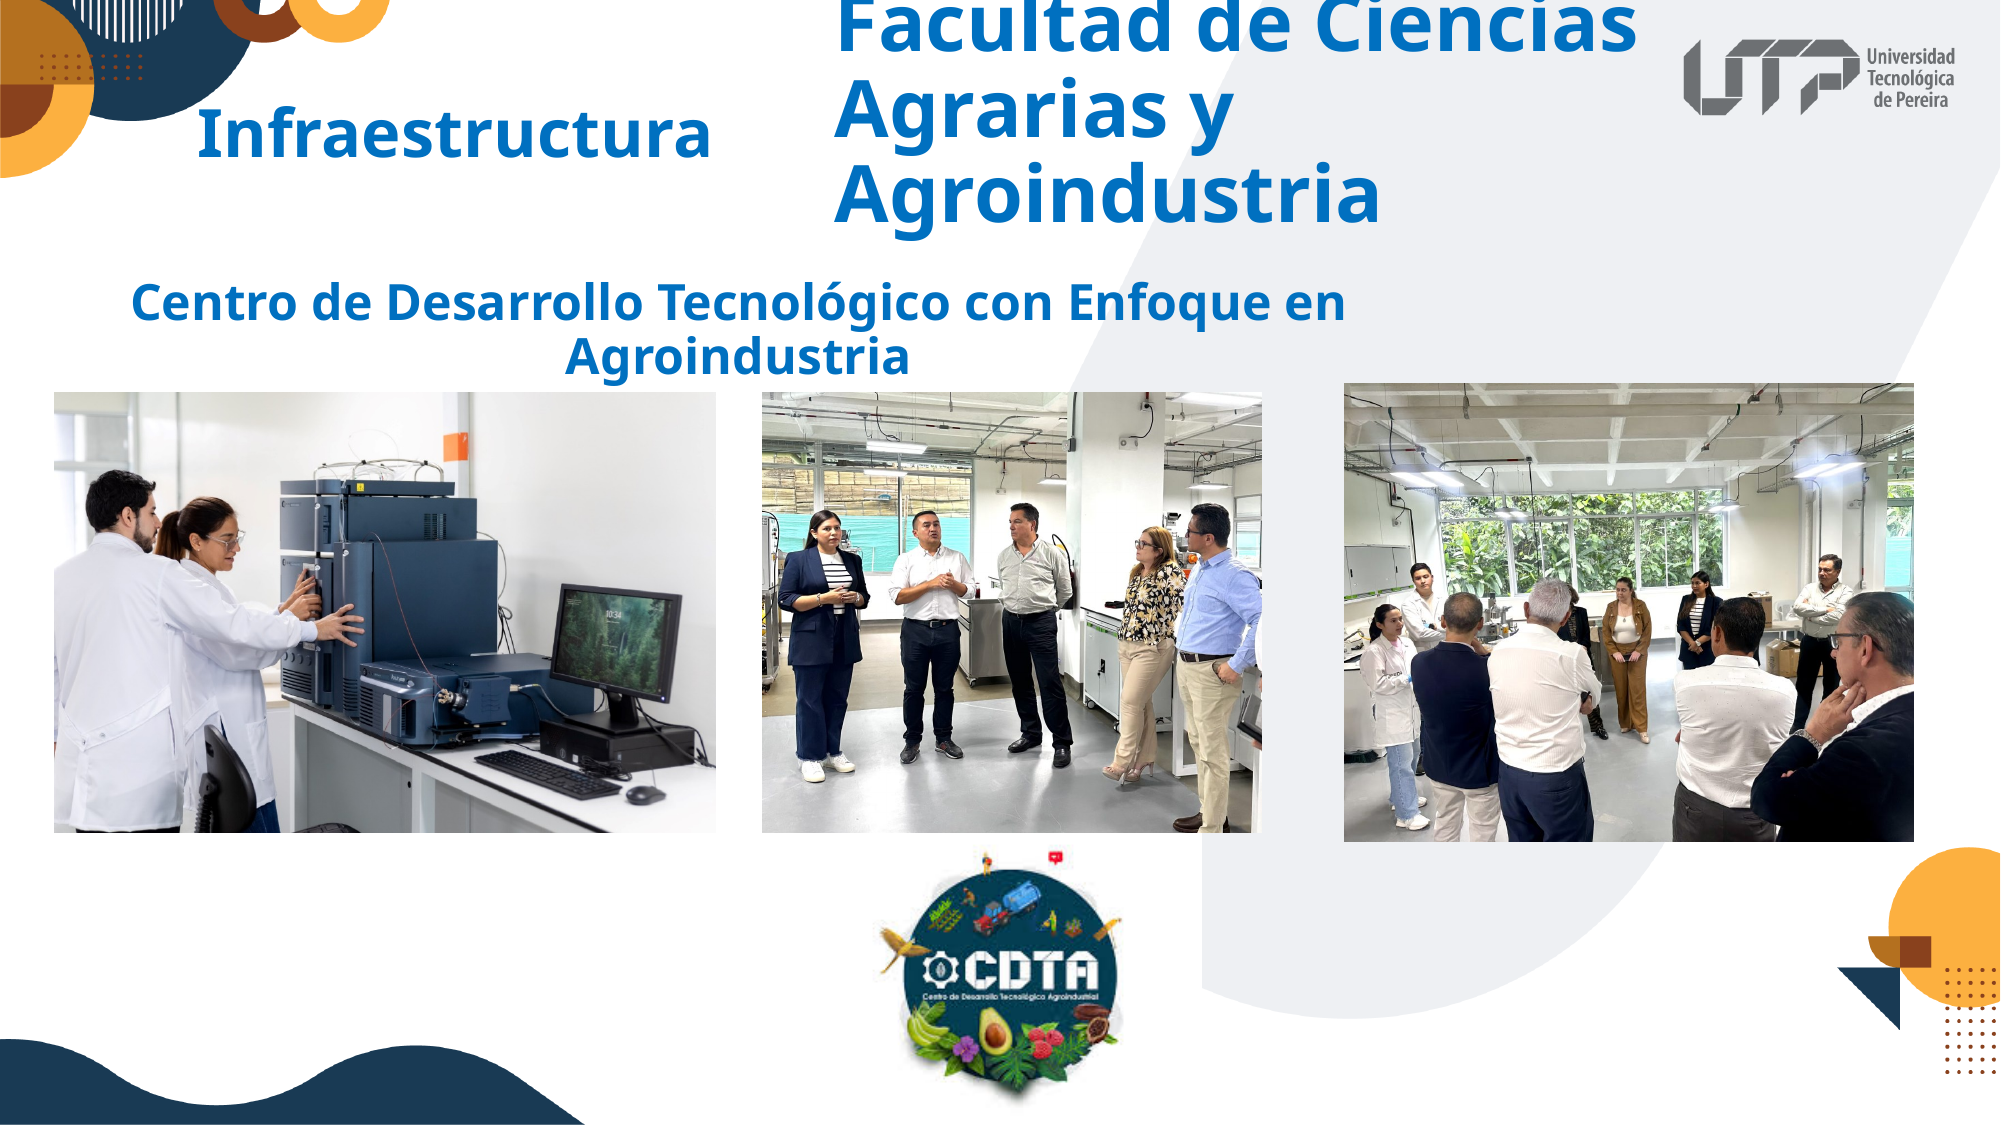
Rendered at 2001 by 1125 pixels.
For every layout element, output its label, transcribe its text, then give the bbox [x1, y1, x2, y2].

text_box Infraestructura [182, 99, 739, 174]
title Facultad de Ciencias Agrarias y Agroindustria [819, 37, 1703, 187]
picture [0, 0, 2001, 1125]
text_box Centro de Desarrollo Tecnológico con Enfoque en Agroindustria [95, 301, 1383, 362]
